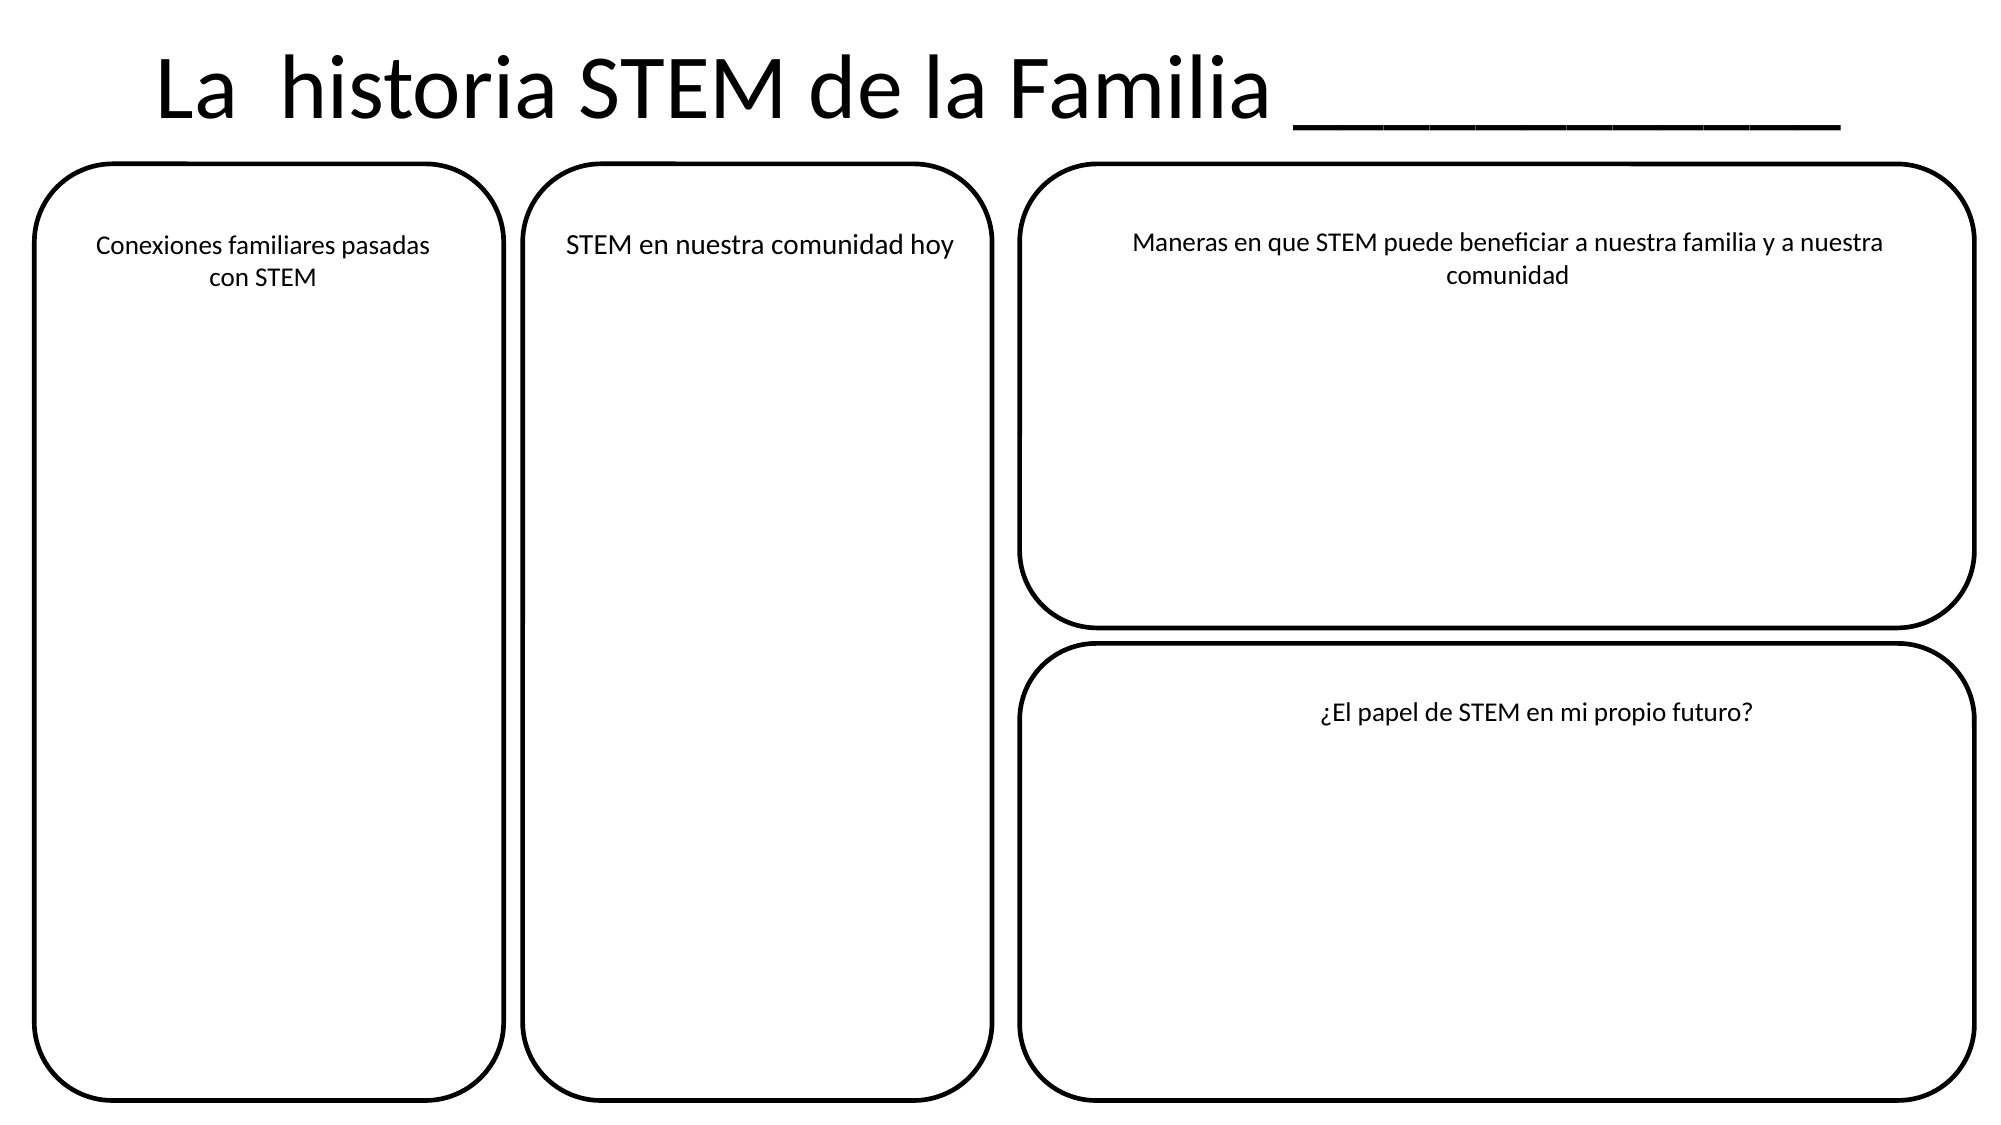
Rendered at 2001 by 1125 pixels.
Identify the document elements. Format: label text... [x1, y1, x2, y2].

text_box Maneras en que STEM puede beneficiar a nuestra familia y a nuestra comunidad [1094, 217, 1922, 297]
text_box STEM en nuestra comunidad hoy [548, 217, 972, 268]
text_box [522, 163, 993, 1101]
text_box Conexiones familiares pasadas con STEM [61, 219, 465, 300]
text_box [1019, 643, 1975, 1101]
text_box ¿El papel de STEM en mi propio futuro? [1292, 687, 1782, 735]
text_box [1019, 163, 1975, 628]
text_box [34, 163, 504, 1101]
title La historia STEM de la Familia ____________ [137, 29, 1863, 149]
